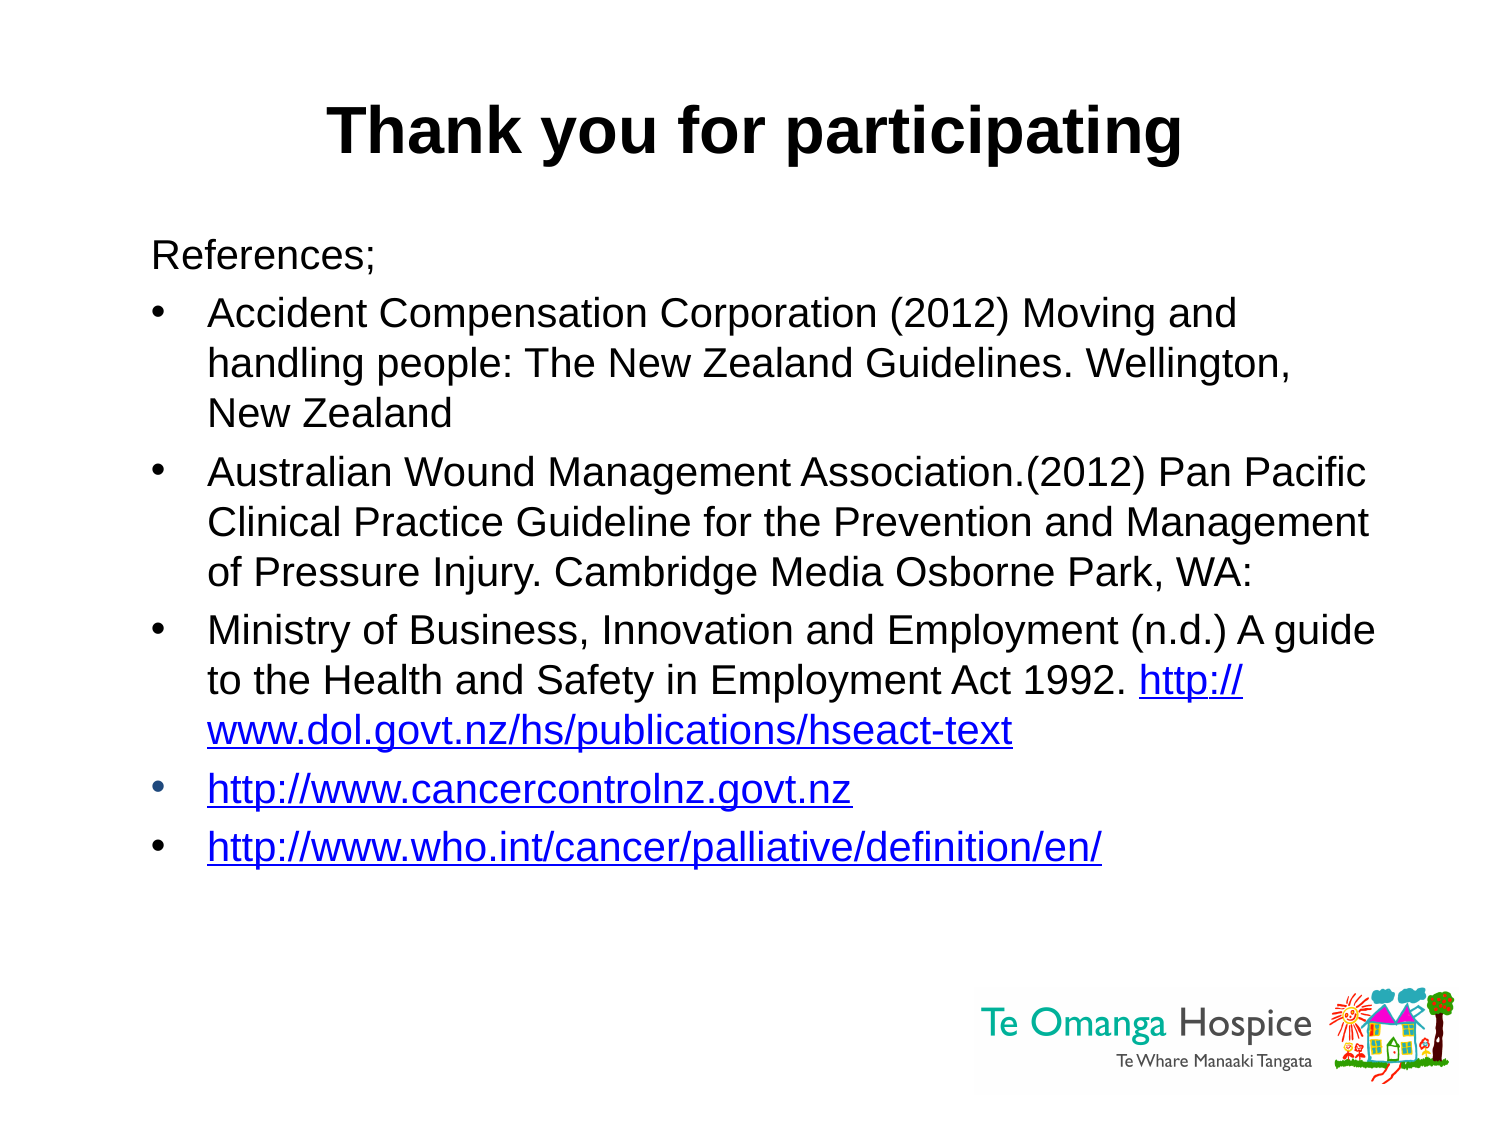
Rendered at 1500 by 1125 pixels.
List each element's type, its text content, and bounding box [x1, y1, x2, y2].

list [974, 987, 1459, 1095]
list References; Accident Compensation Corporation (2012) Moving and handling people: The New Zealand Guidelines. Wellington, New Zealand Australian Wound Management Association.(2012) Pan Pacific Clinical Practice Guideline for the Prevention and Management of Pressure Injury. Cambridge Media Osborne Park, WA: Ministry of Business, Innovation and Employment (n.d.) A guide to the Health and Safety in Employment Act 1992. http://www.dol.govt.nz/hs/publications/hseact-text http://www.cancercontrolnz.govt.nz http://www.who.int/cancer/palliative/definition/en/ [135, 219, 1400, 963]
title Thank you for participating [88, 45, 1424, 209]
